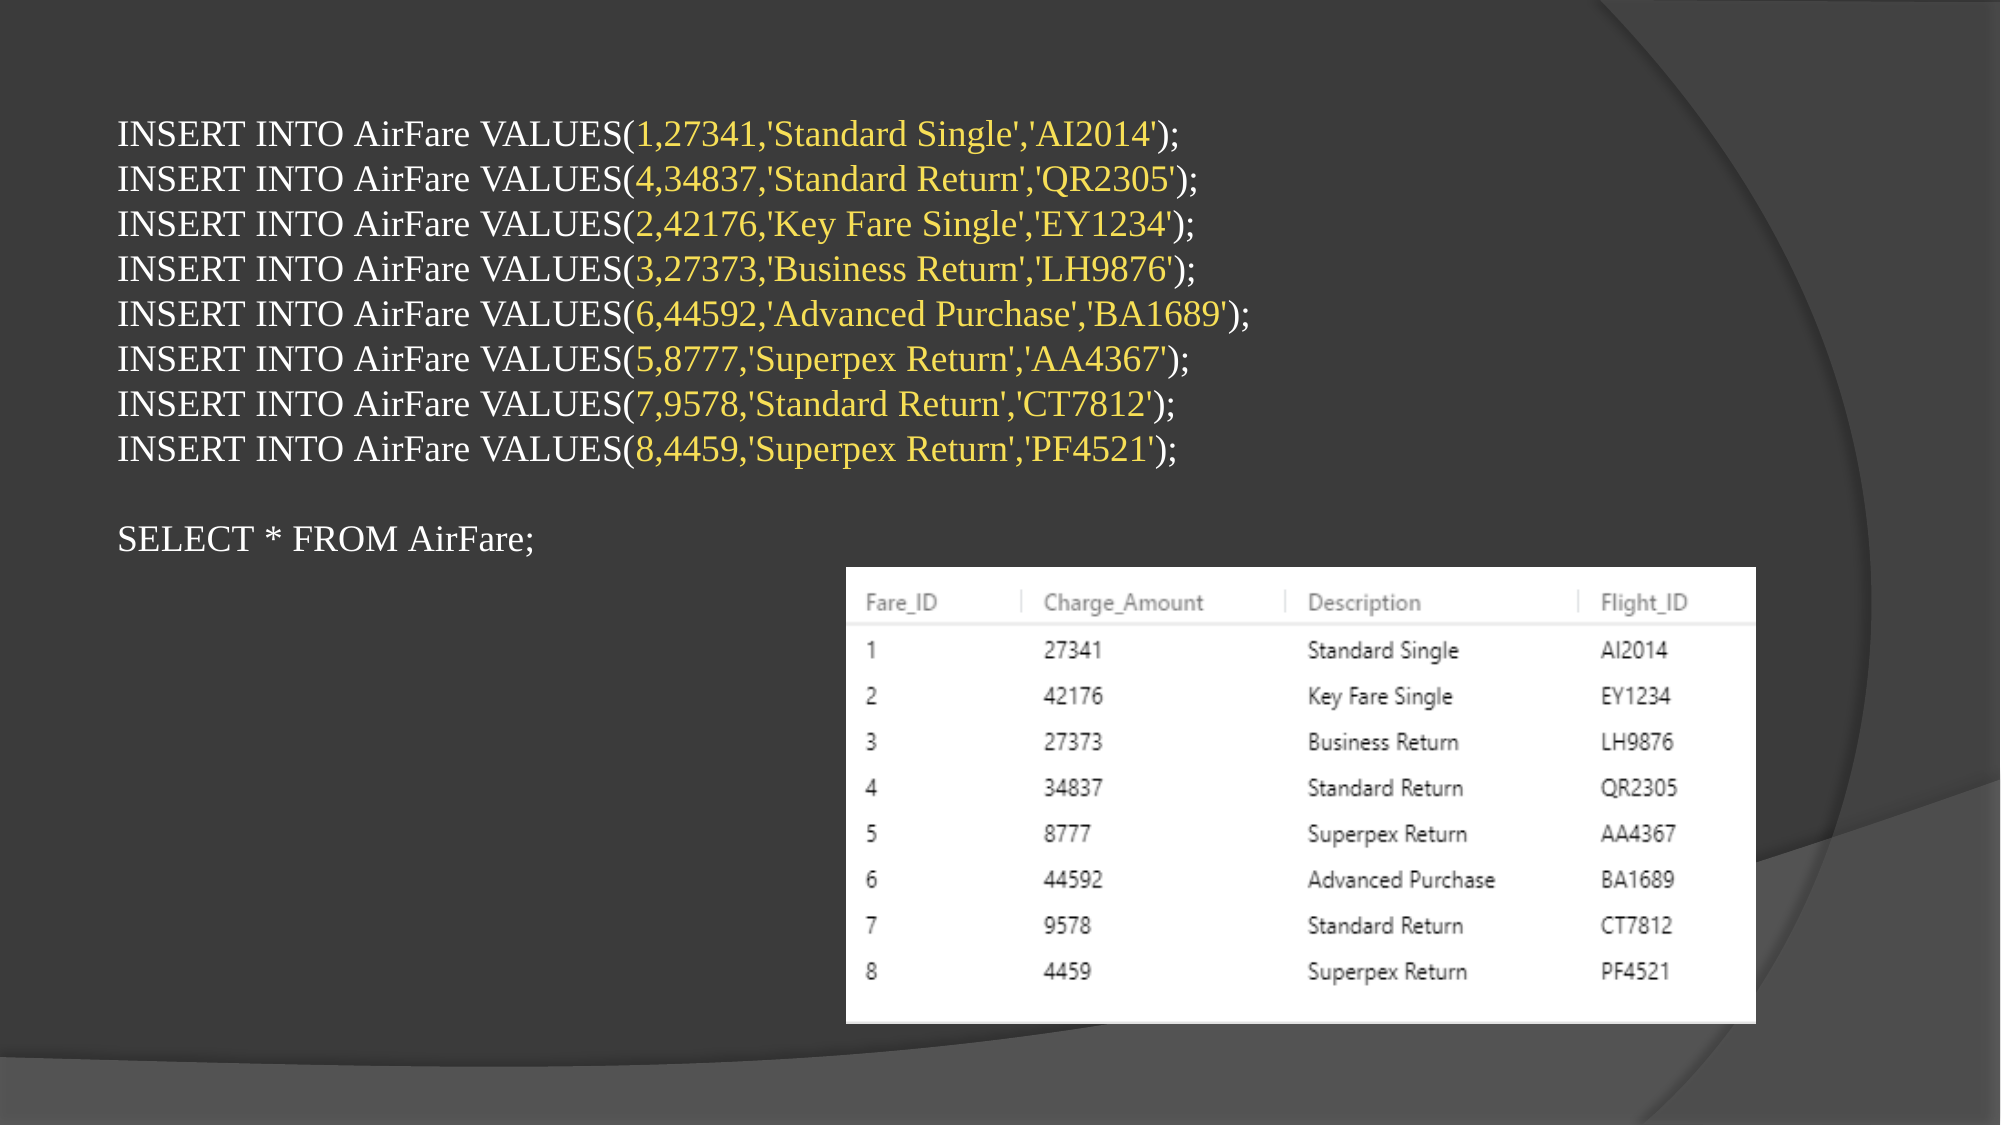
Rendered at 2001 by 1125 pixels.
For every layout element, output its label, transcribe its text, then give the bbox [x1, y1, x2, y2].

list INSERT INTO AirFare VALUES(1,27341,'Standard Single','AI2014'); INSERT INTO AirFare VALUES(4,34837,'Standard Return','QR2305'); INSERT INTO AirFare VALUES(2,42176,'Key Fare Single','EY1234'); INSERT INTO AirFare VALUES(3,27373,'Business Return','LH9876'); INSERT INTO AirFare VALUES(6,44592,'Advanced Purchase','BA1689'); INSERT INTO AirFare VALUES(5,8777,'Superpex Return','AA4367'); INSERT INTO AirFare VALUES(7,9578,'Standard Return','CT7812'); INSERT INTO AirFare VALUES(8,4459,'Superpex Return','PF4521'); SELECT * FROM AirFare; [102, 101, 1322, 587]
picture [846, 567, 1757, 1025]
